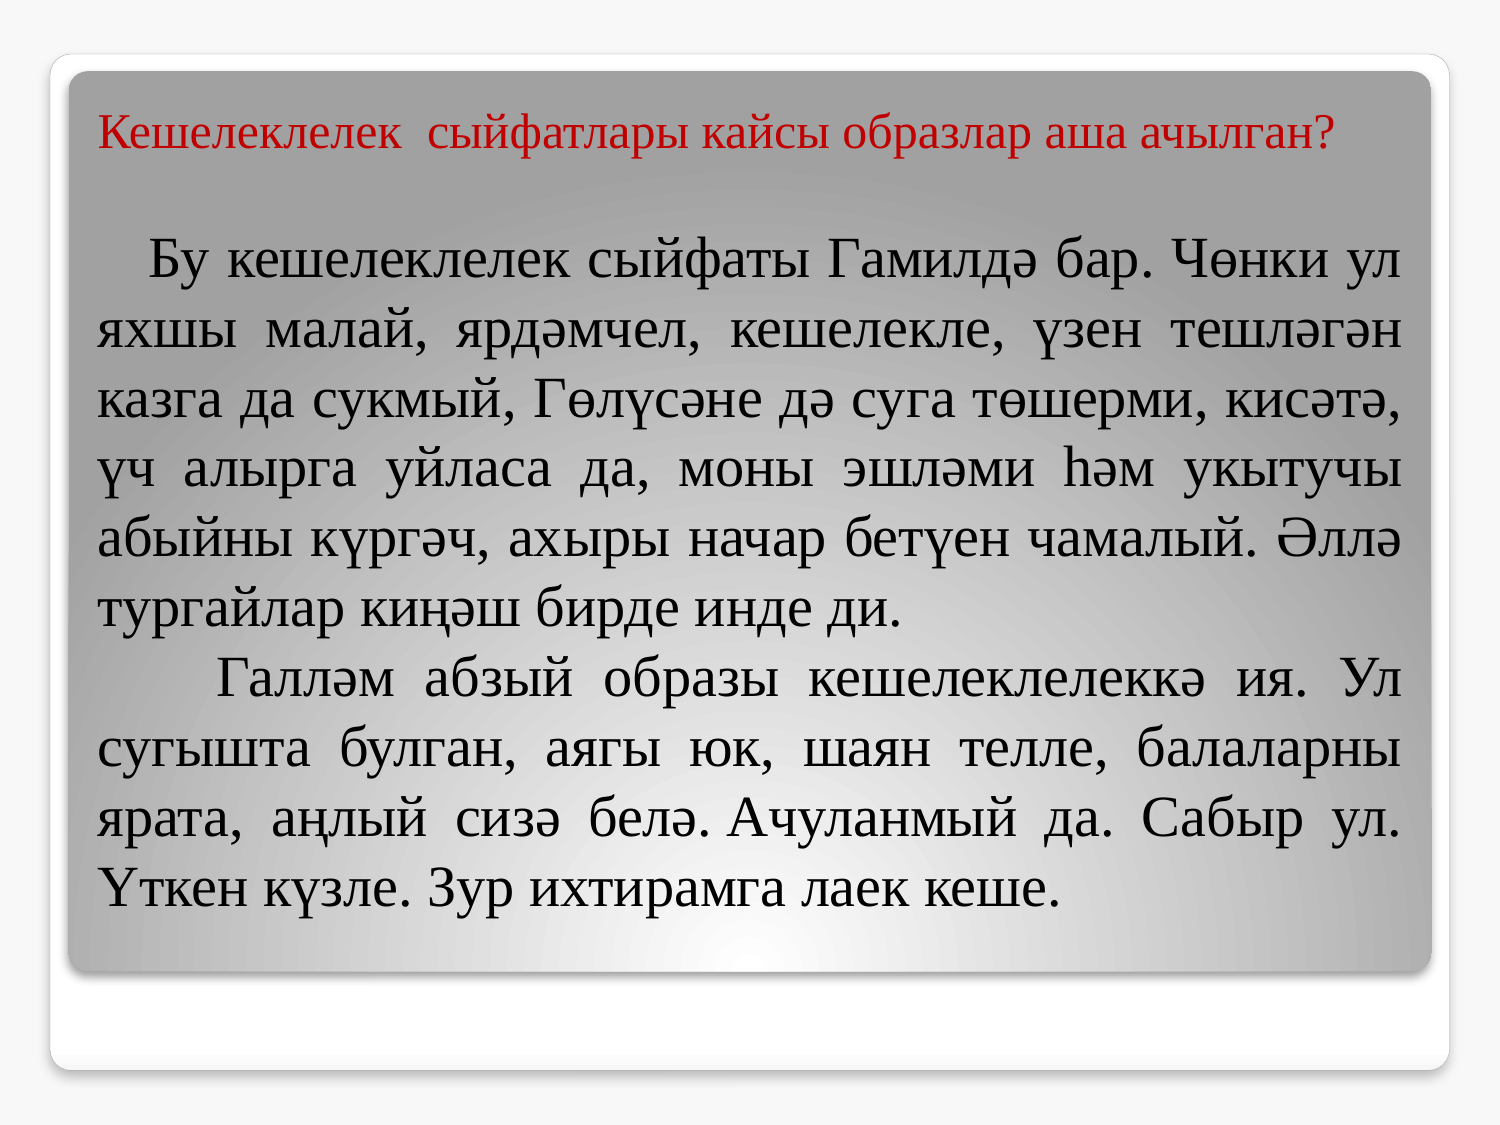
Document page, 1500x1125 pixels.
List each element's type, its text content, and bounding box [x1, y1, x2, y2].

list Кешелеклелек сыйфатлары кайсы образлар аша ачылган? Бу кешелеклелек сыйфаты Гамилдә бар. Чөнки ул яхшы малай, ярдәмчел, кешелекле, үзен тешләгән казга да сукмый, Гөлүсәне дә суга төшерми, кисәтә, үч алырга уйласа да, моны эшләми һәм укытучы абыйны күргәч, ахыры начар бетүен чамалый. Әллә тургайлар киңәш бирде инде ди. Галләм абзый образы кешелеклелеккә ия. Ул сугышта булган, аягы юк, шаян телле, балаларны ярата, аңлый сизә белә. Ачуланмый да. Сабыр ул. Үткен күзле. Зур ихтирамга лаек кеше. [82, 91, 1418, 926]
